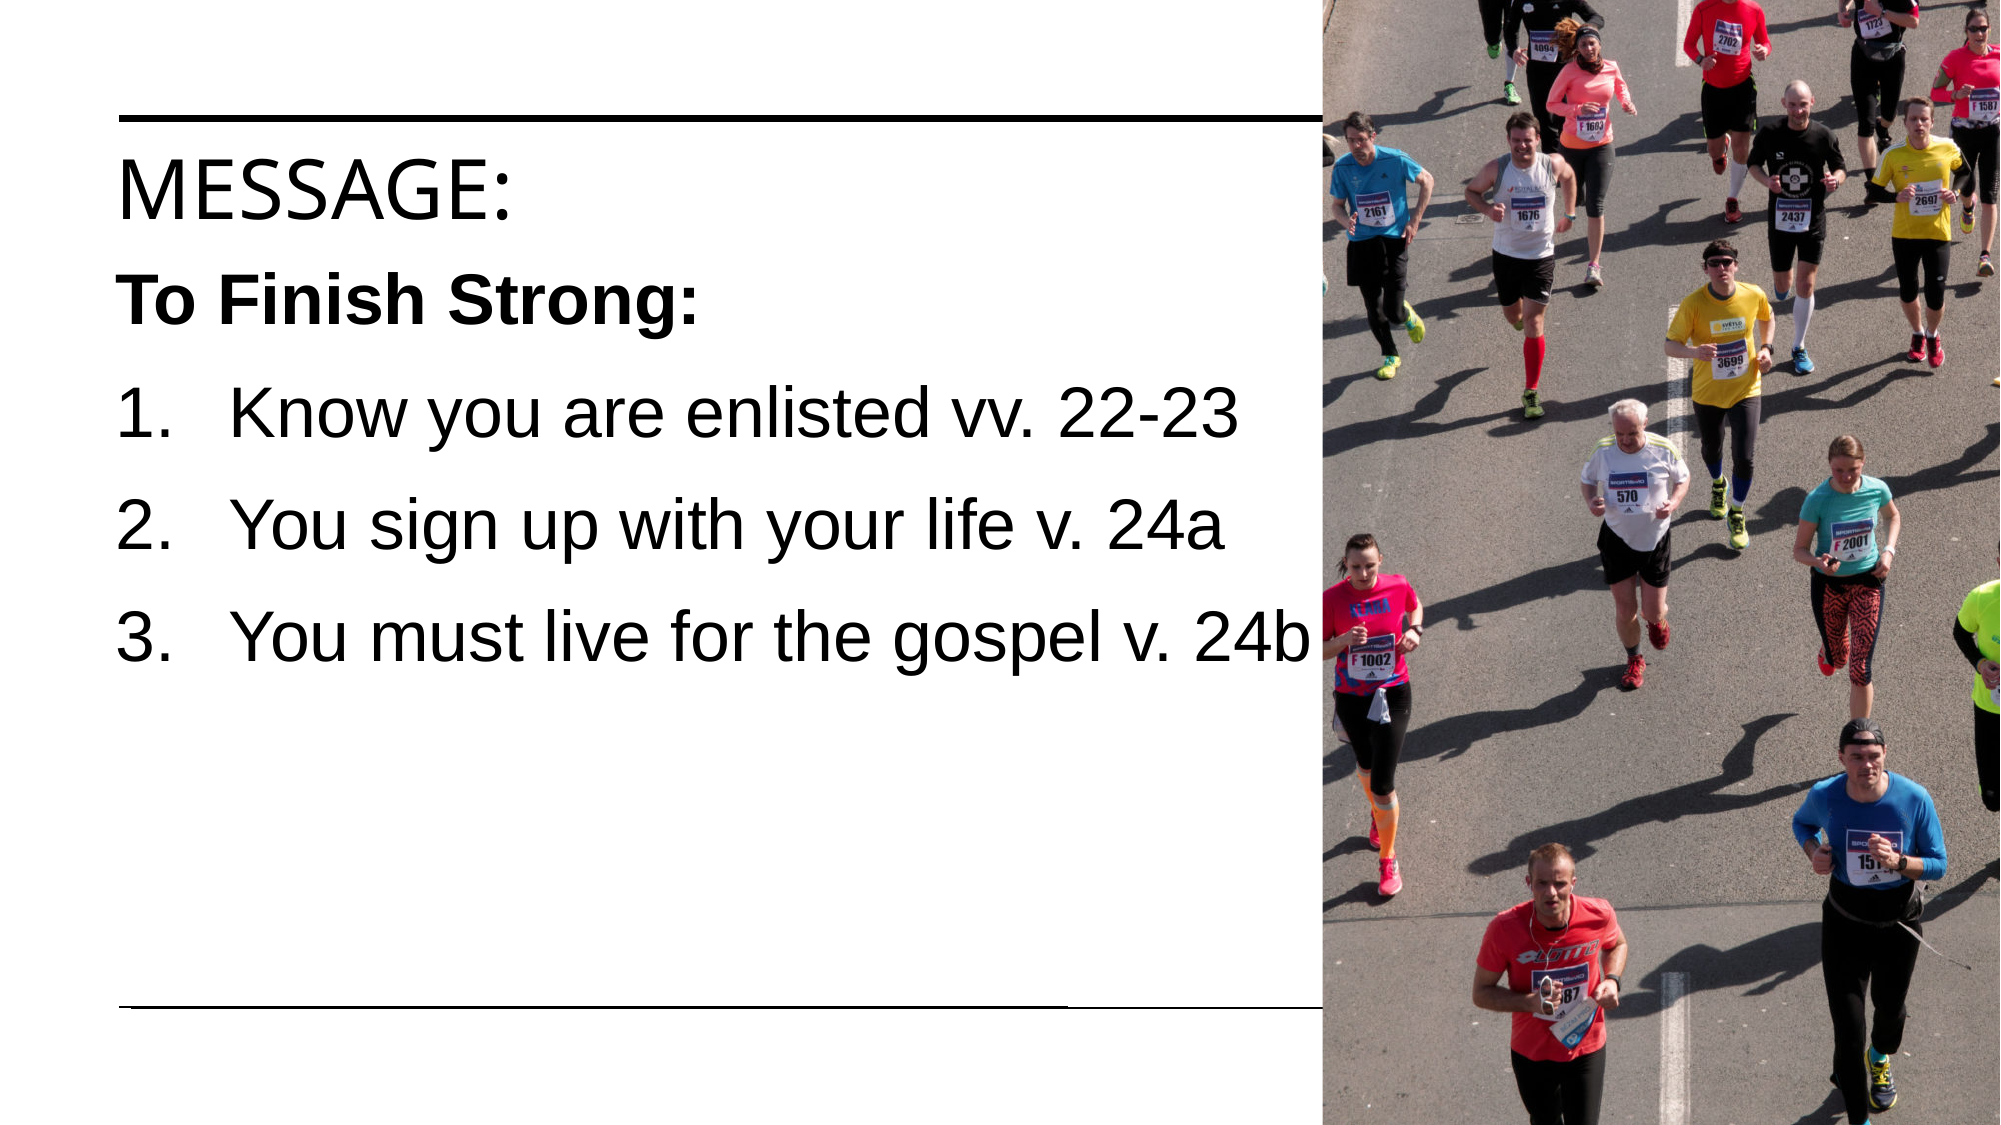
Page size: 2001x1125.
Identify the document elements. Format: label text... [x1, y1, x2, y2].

subtitle To Finish Strong: Know you are enlisted vv. 22-23 You sign up with your life v. 24a You must live for the gospel v. 24b [100, 237, 1322, 879]
picture [1322, 0, 2000, 1125]
title Message: [100, 128, 1061, 237]
